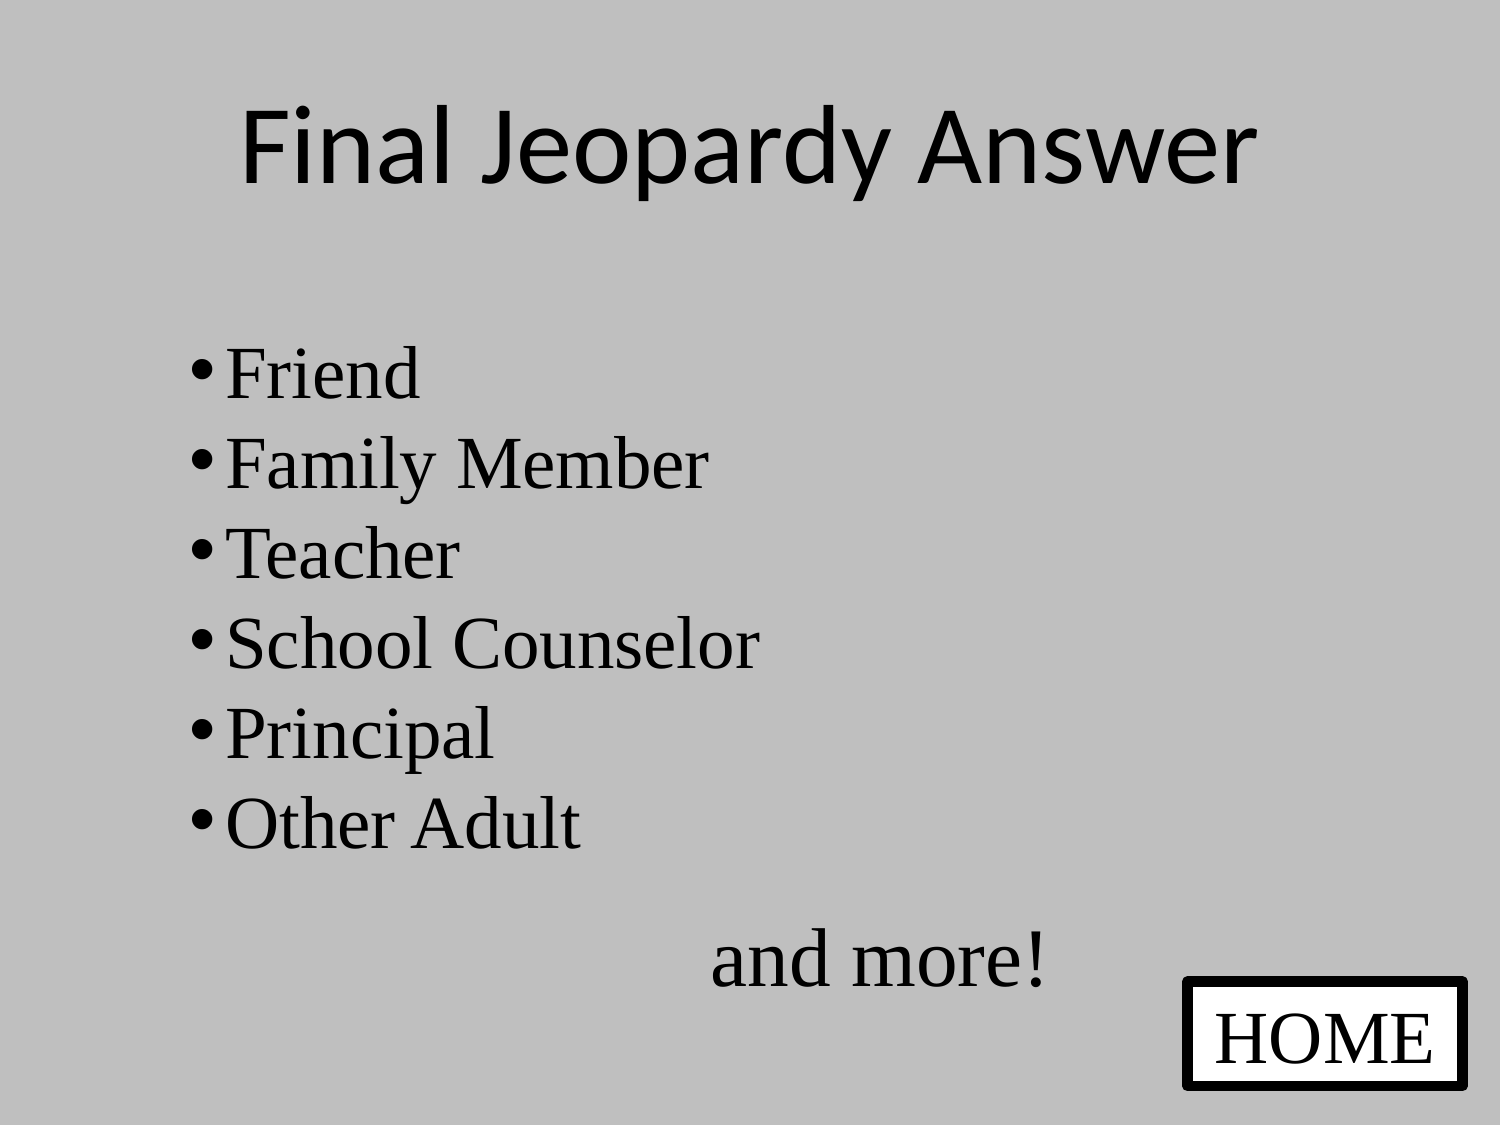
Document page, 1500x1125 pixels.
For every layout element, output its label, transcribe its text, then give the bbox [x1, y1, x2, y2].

text_box Friend Family Member Teacher School Counselor Principal Other Adult and more! [174, 315, 1213, 1011]
title Final Jeopardy Answer [75, 45, 1425, 233]
text_box HOME [1187, 981, 1463, 1087]
